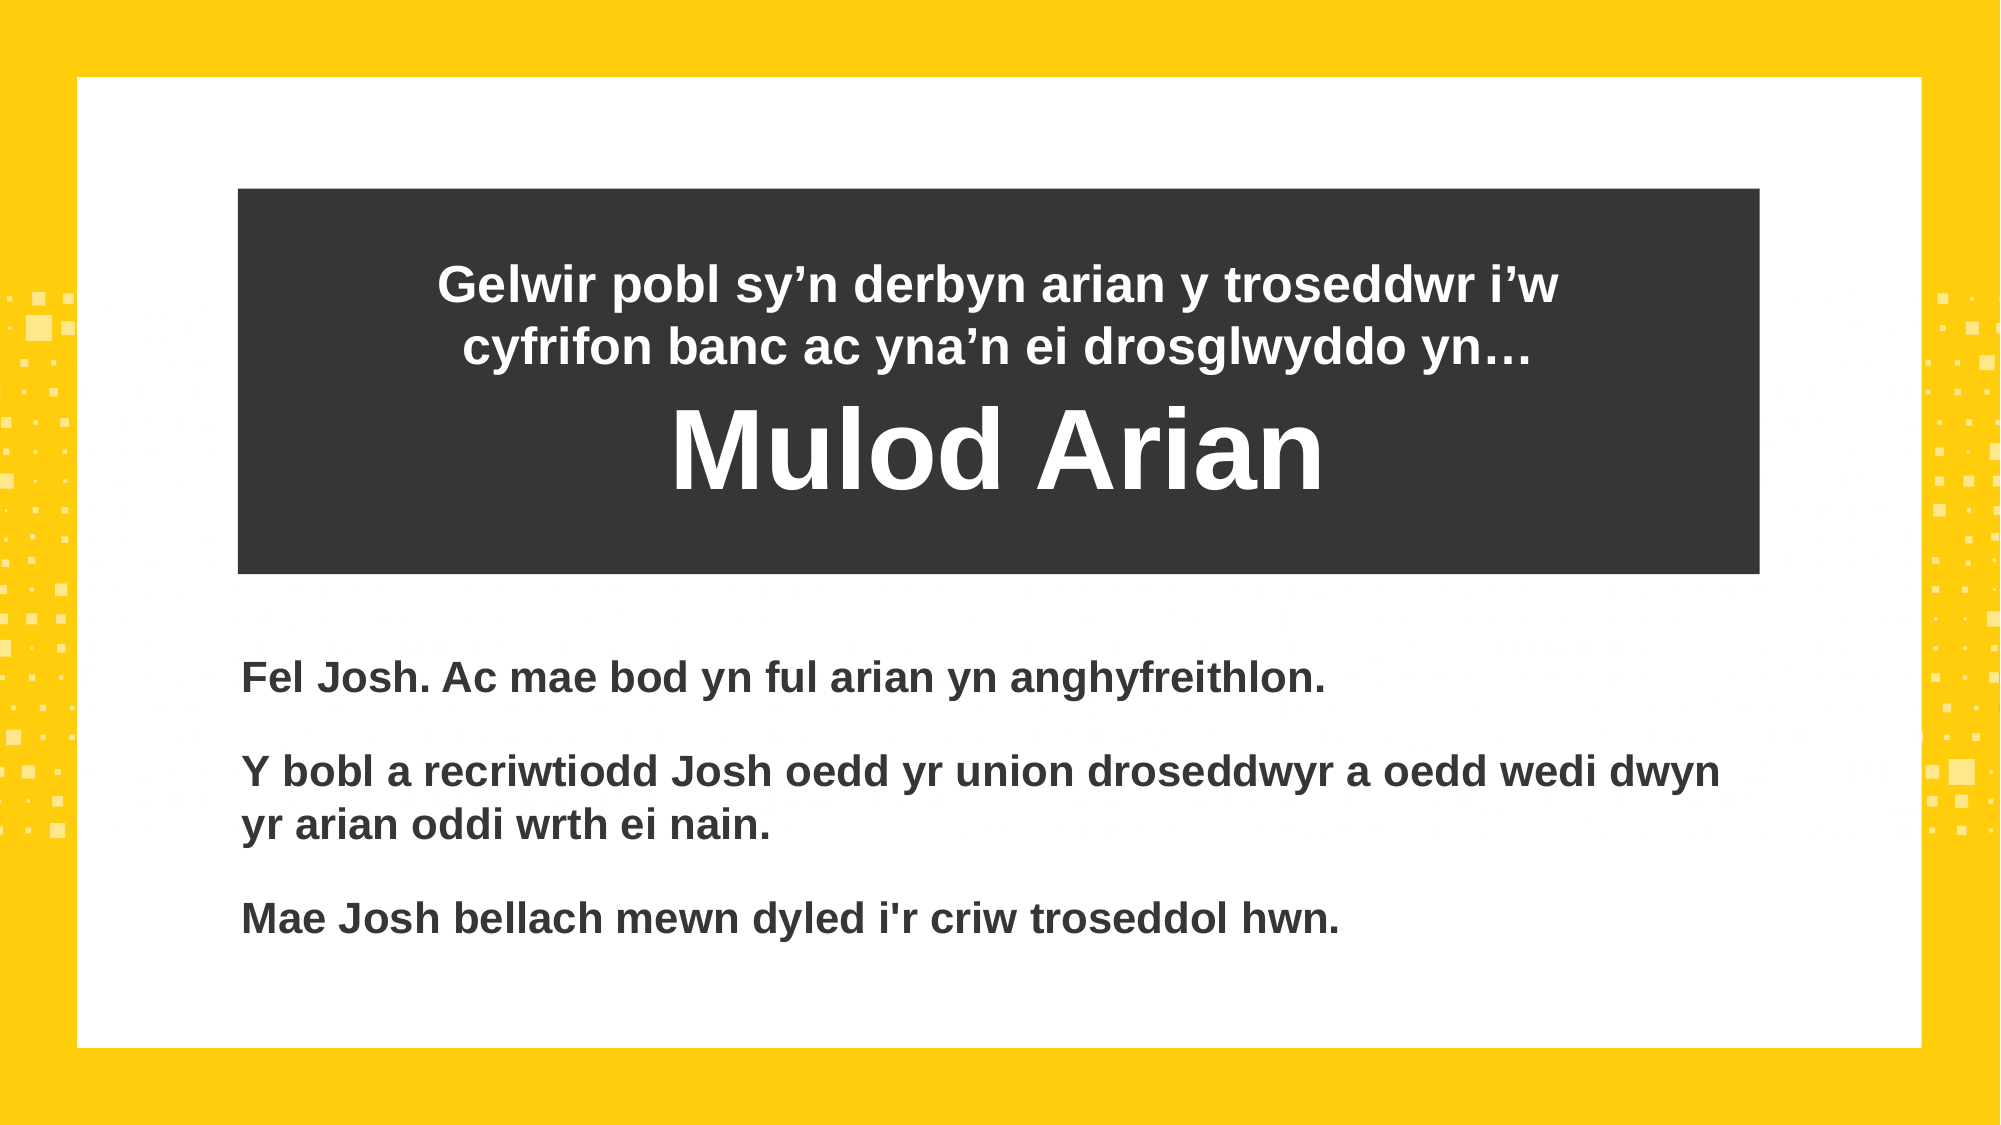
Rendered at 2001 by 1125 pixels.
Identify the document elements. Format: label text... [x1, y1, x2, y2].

text_box Gelwir pobl sy’n derbyn arian y troseddwr i’w cyfrifon banc ac yna’n ei drosglwyddo yn… Mulod Arian [237, 187, 1761, 575]
text_box Fel Josh. Ac mae bod yn ful arian yn anghyfreithlon. Y bobl a recriwtiodd Josh oedd yr union droseddwyr a oedd wedi dwyn yr arian oddi wrth ei nain. Mae Josh bellach mewn dyled i'r criw troseddol hwn. [227, 641, 1773, 950]
